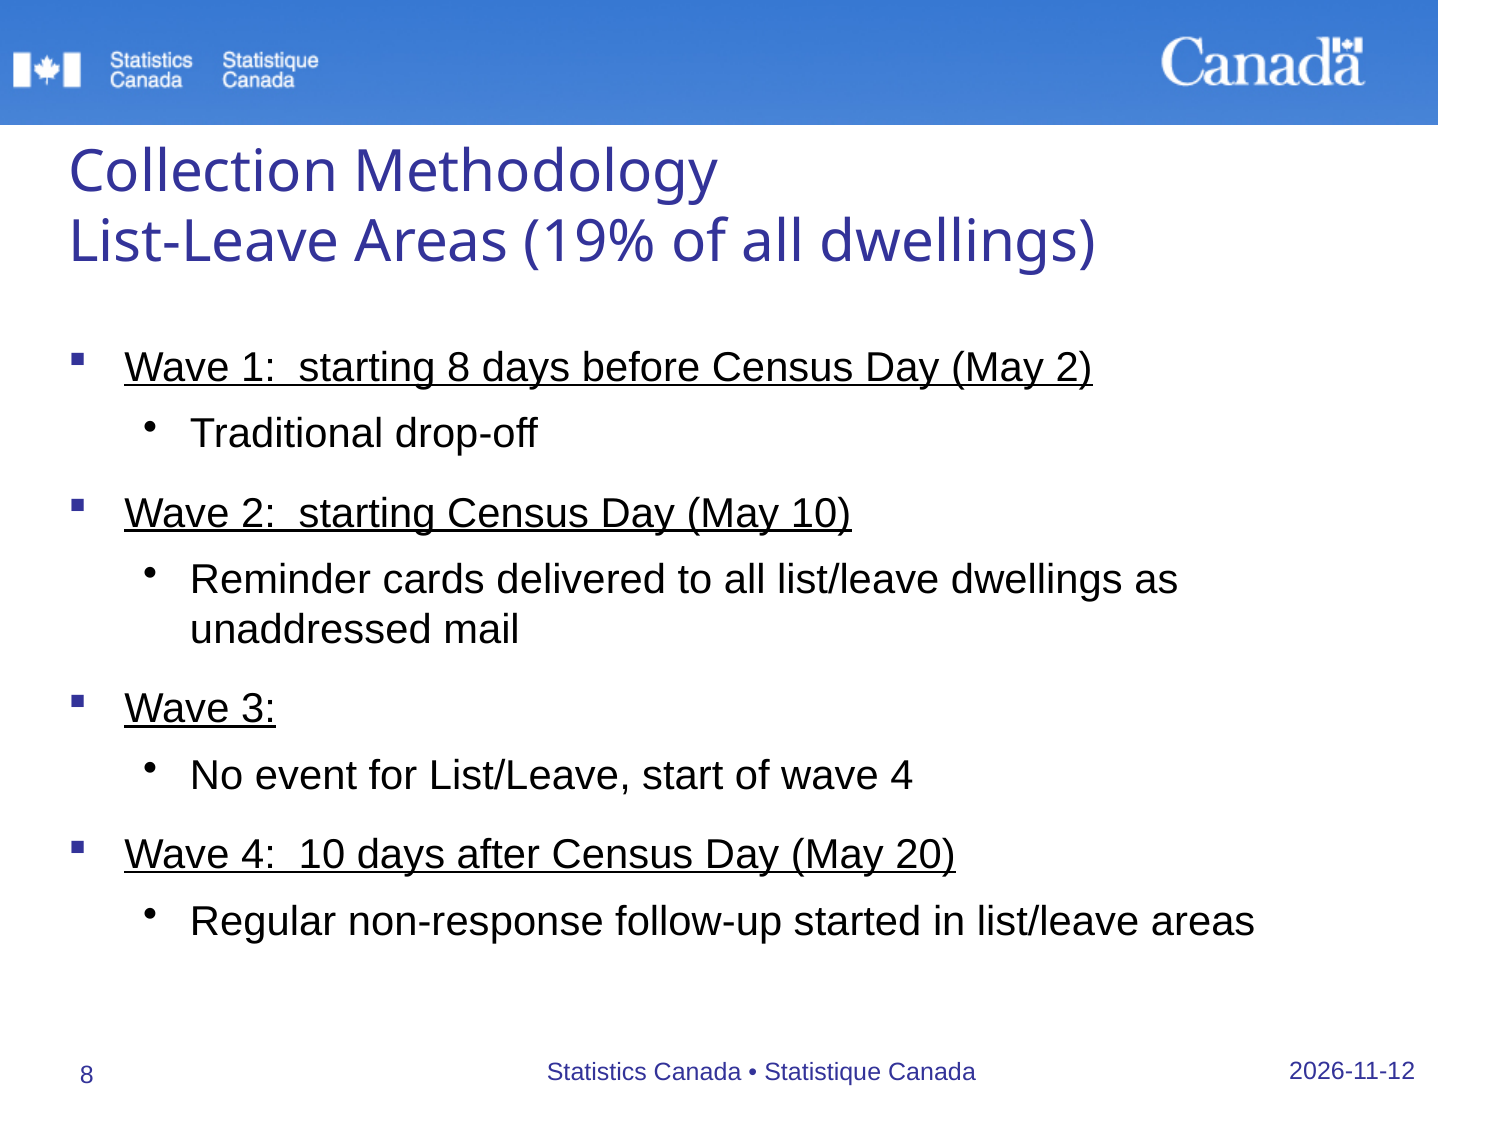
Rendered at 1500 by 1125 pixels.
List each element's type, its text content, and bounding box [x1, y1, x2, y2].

list Wave 1: starting 8 days before Census Day (May 2) Traditional drop-off Wave 2: starting Census Day (May 10) Reminder cards delivered to all list/leave dwellings as unaddressed mail Wave 3: No event for List/Leave, start of wave 4 Wave 4: 10 days after Census Day (May 20) Regular non-response follow-up started in list/leave areas [53, 332, 1402, 1000]
slide_number 8 [64, 1051, 315, 1125]
footer Statistics Canada • Statistique Canada [442, 1047, 1082, 1125]
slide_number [1222, 1046, 1431, 1125]
picture [0, 0, 1438, 125]
title Collection Methodology List-Leave Areas (19% of all dwellings) [53, 133, 1402, 279]
